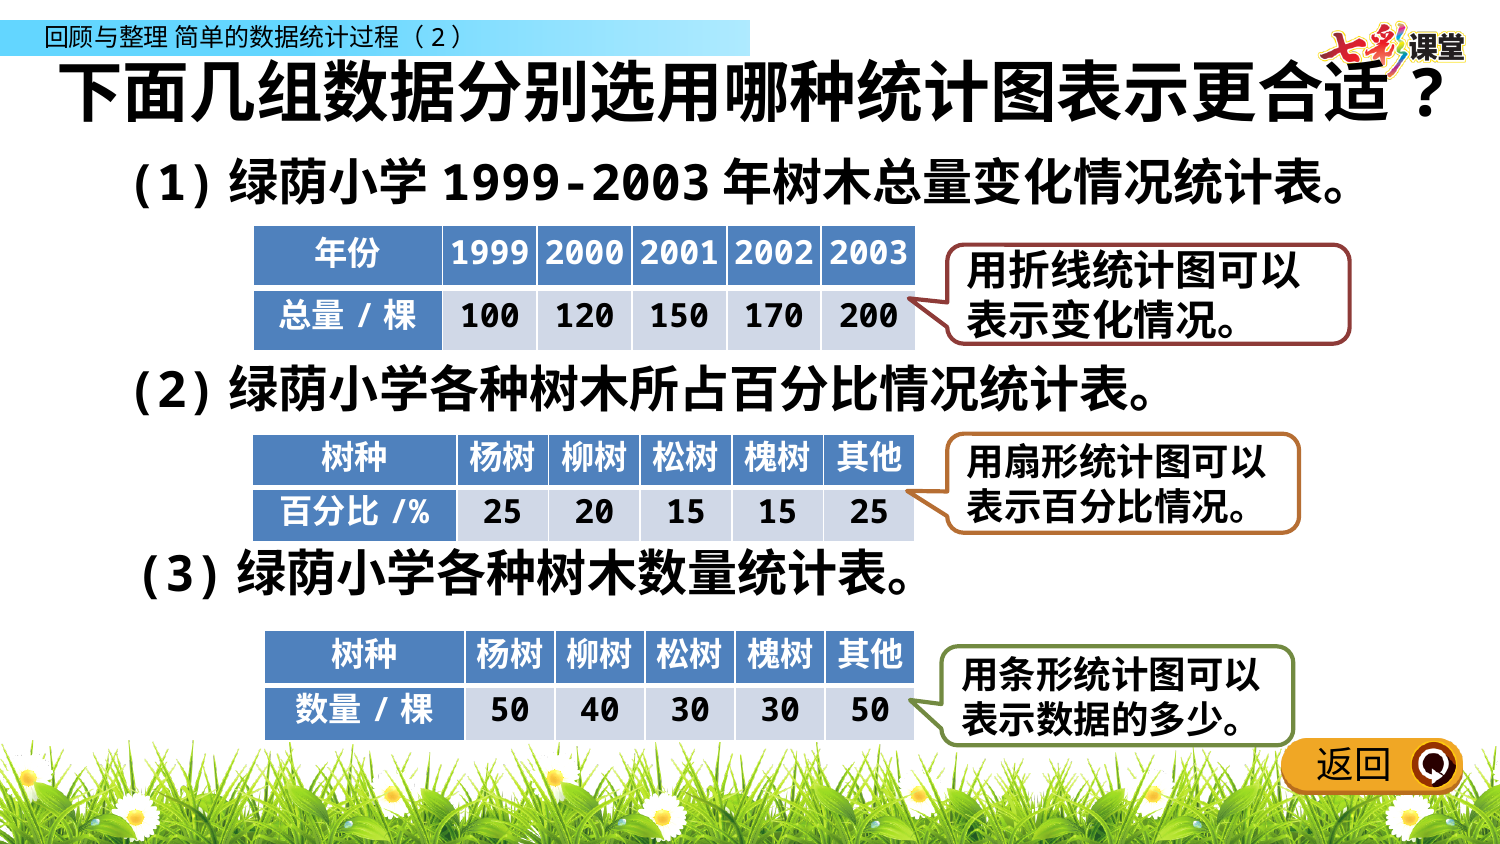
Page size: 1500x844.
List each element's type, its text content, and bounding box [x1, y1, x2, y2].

text_box 用折线统计图可以表示变化情况。 [906, 242, 1352, 346]
table_cell 120 [538, 291, 631, 350]
table_cell 40 [556, 688, 644, 740]
text_box (2)绿荫小学各种树木所占百分比情况统计表。 [112, 373, 1261, 426]
table_cell 数量/棵 [265, 688, 464, 740]
table_cell 25 [458, 490, 548, 541]
table_header 杨树 [466, 631, 554, 683]
table_cell 15 [641, 490, 731, 541]
table_header 柳树 [549, 435, 639, 485]
table_header 年份 [254, 226, 442, 285]
table_cell 100 [443, 291, 536, 350]
text_box (1)绿荫小学1999-2003年树木总量变化情况统计表。 [112, 166, 1341, 218]
table_header 1999 [443, 226, 536, 285]
table_cell 50 [826, 688, 914, 740]
table_header 杨树 [458, 435, 548, 485]
table_cell 30 [646, 688, 734, 740]
table_cell 200 [822, 291, 915, 350]
table_header 树种 [265, 631, 464, 683]
table_header 2001 [633, 226, 726, 285]
table_cell 15 [733, 490, 823, 541]
table_cell 25 [824, 490, 914, 541]
table_cell 150 [633, 291, 726, 350]
picture [1316, 20, 1468, 80]
table_header 2000 [538, 226, 631, 285]
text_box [1281, 733, 1464, 795]
table_cell 170 [728, 291, 820, 350]
table_header 松树 [641, 435, 731, 485]
table_cell 30 [736, 688, 824, 740]
table_header 2002 [728, 226, 820, 285]
table_header 其他 [824, 435, 914, 485]
table_header 槐树 [736, 631, 824, 683]
table_header 槐树 [733, 435, 823, 485]
table_header 柳树 [556, 631, 644, 683]
table_header 其他 [826, 631, 914, 683]
text_box 下面几组数据分别选用哪种统计图表示更合适? [41, 85, 1489, 137]
table_cell 百分比/% [253, 490, 456, 541]
table_header 树种 [253, 435, 456, 485]
table_header 2003 [822, 226, 915, 285]
text_box (3)绿荫小学各种树木数量统计表。 [120, 557, 1132, 610]
text_box 用扇形统计图可以表示百分比情况。 [905, 431, 1302, 535]
table_cell 20 [549, 490, 639, 541]
table_header 松树 [646, 631, 734, 683]
text_box 用条形统计图可以表示数据的多少。 [908, 644, 1296, 748]
picture [0, 740, 1500, 844]
table_cell 总量/棵 [254, 291, 442, 350]
table_cell 50 [466, 688, 554, 740]
